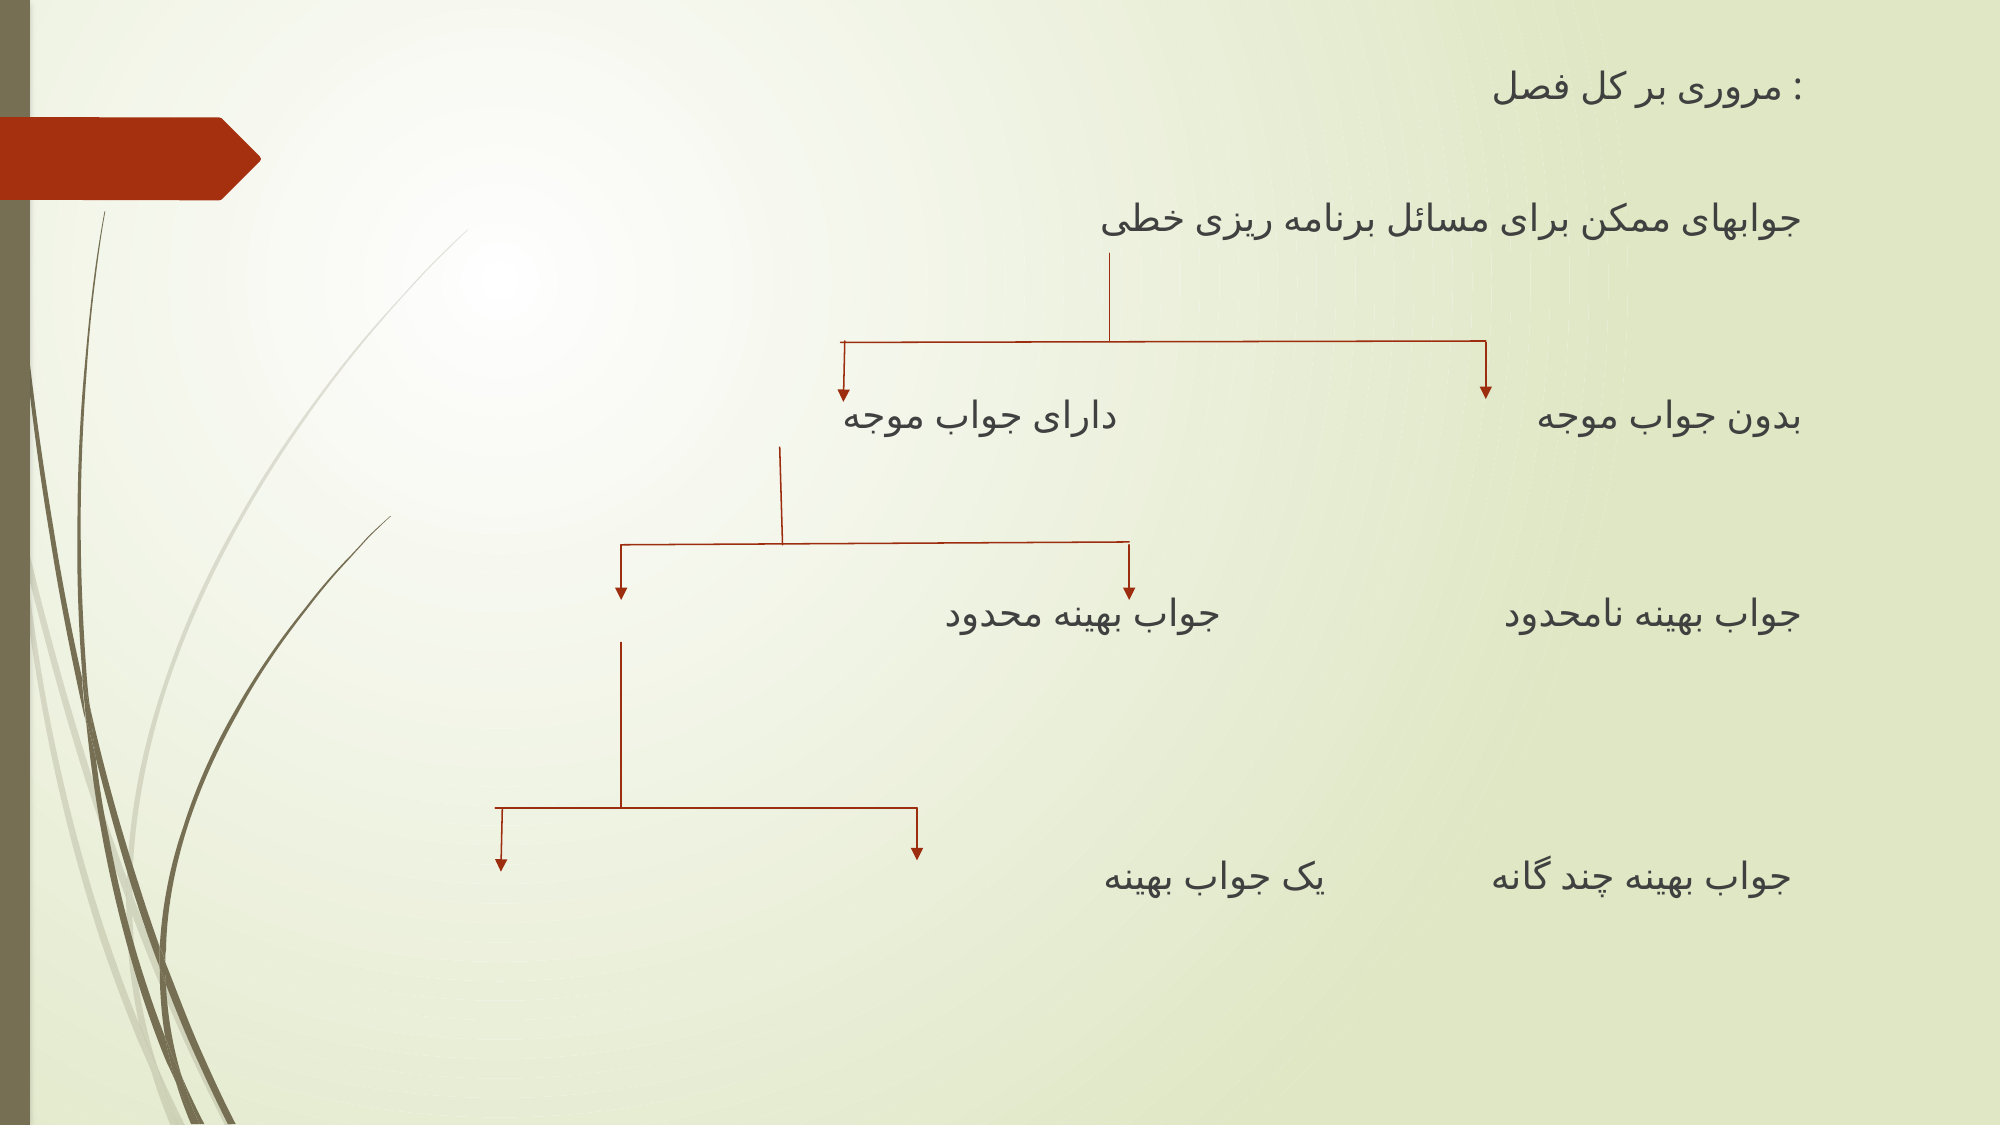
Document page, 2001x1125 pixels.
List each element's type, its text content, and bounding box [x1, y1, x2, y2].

list مروری بر کل فصل : جوابهای ممکن برای مسائل برنامه ریزی خطی بدون جواب موجه دارای جواب موجه جواب بهینه نامحدود جواب بهینه محدود جواب بهینه چند گانه یک جواب بهینه [355, 54, 1818, 1125]
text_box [779, 446, 783, 541]
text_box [620, 541, 1130, 545]
